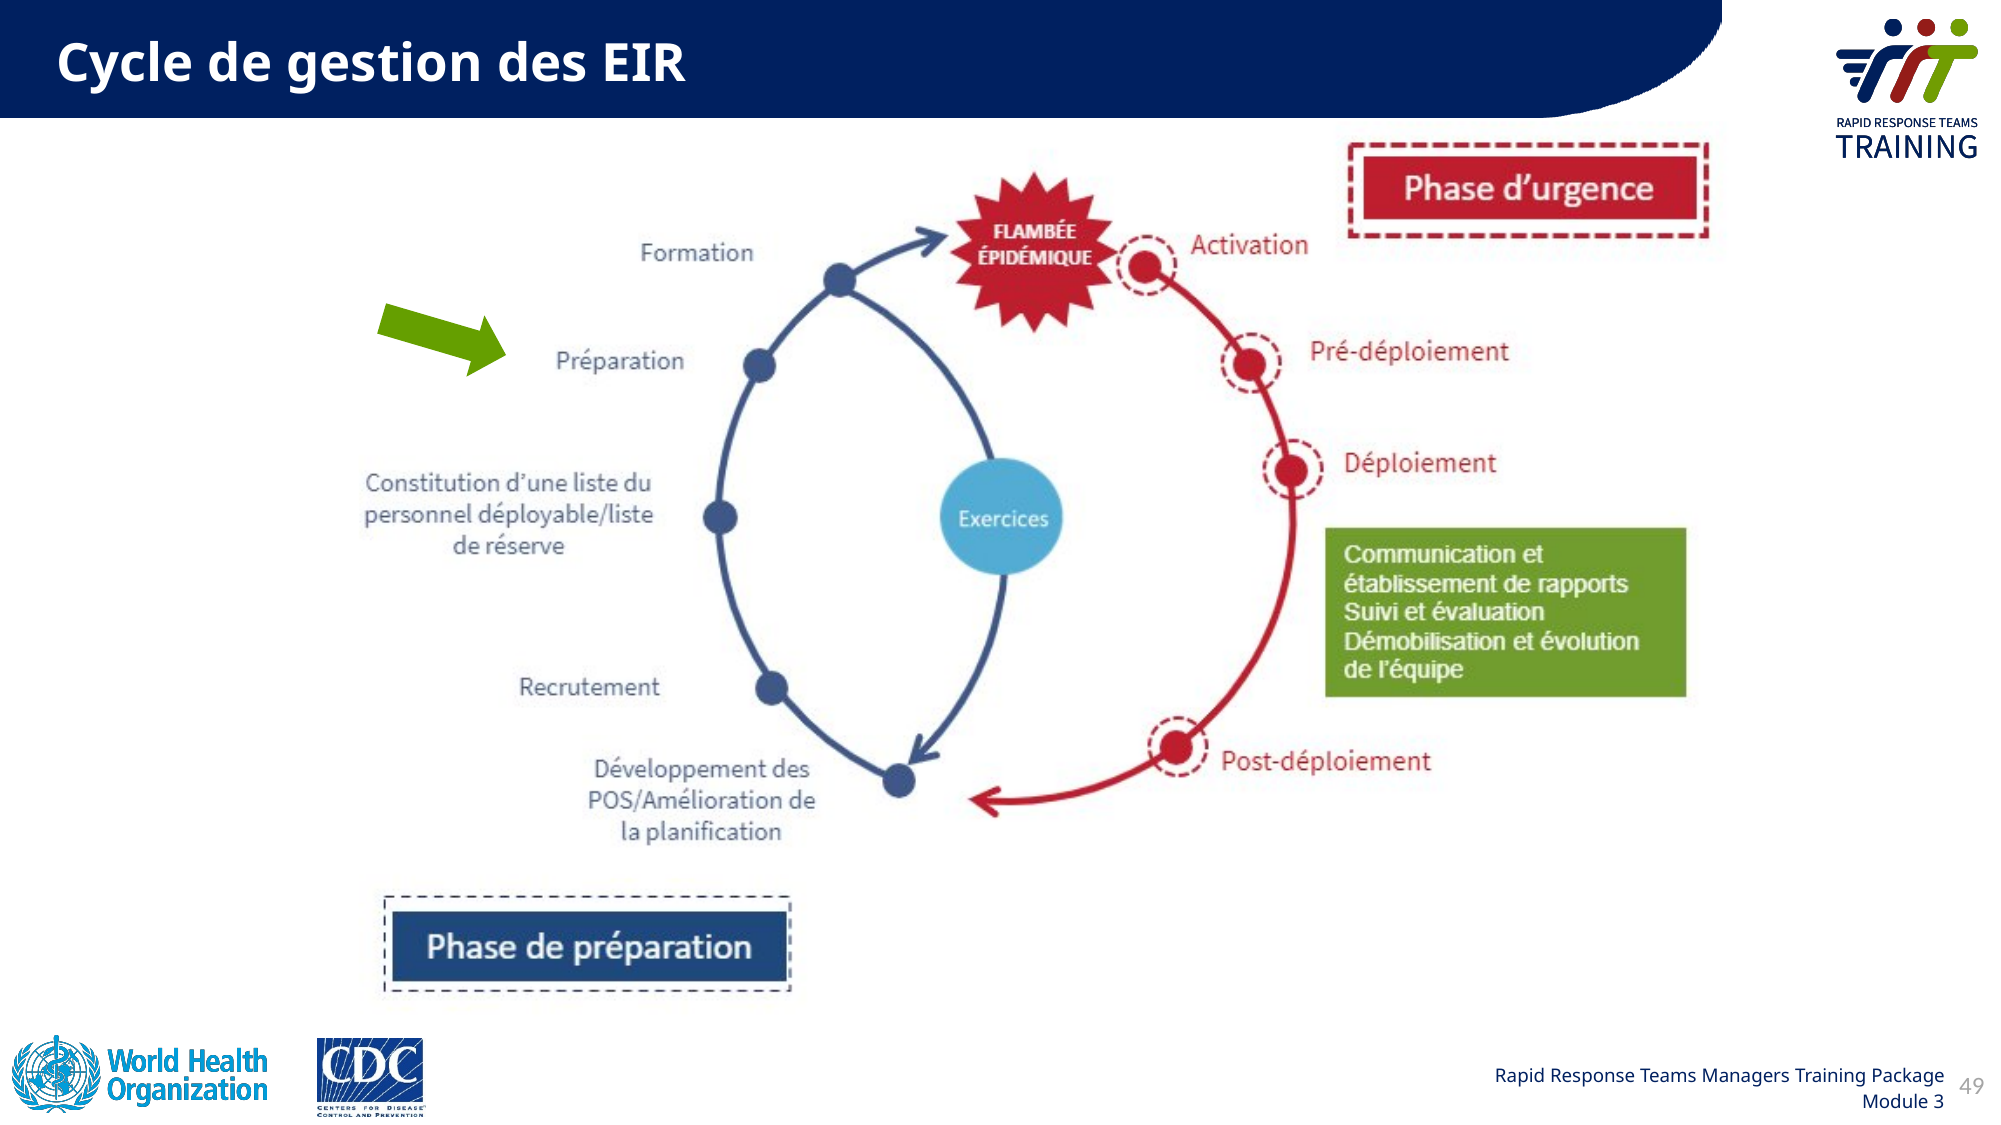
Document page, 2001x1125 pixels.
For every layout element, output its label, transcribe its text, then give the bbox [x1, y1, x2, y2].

slide_number 49 [1932, 1061, 2000, 1115]
picture [34, 1054, 43, 1078]
picture [22, 1062, 26, 1077]
picture [0, 0, 1722, 118]
picture [12, 1035, 54, 1068]
picture [1835, 19, 1978, 167]
picture [317, 1038, 426, 1117]
picture [46, 1056, 54, 1062]
picture [59, 1035, 267, 1113]
picture [40, 1062, 47, 1070]
picture [358, 121, 1740, 1020]
picture [50, 1108, 62, 1113]
picture [30, 1083, 37, 1091]
picture [71, 1053, 90, 1091]
picture [36, 1088, 78, 1105]
picture [12, 1083, 48, 1113]
title Cycle de gestion des EIR [48, 11, 839, 119]
picture [24, 1054, 36, 1087]
